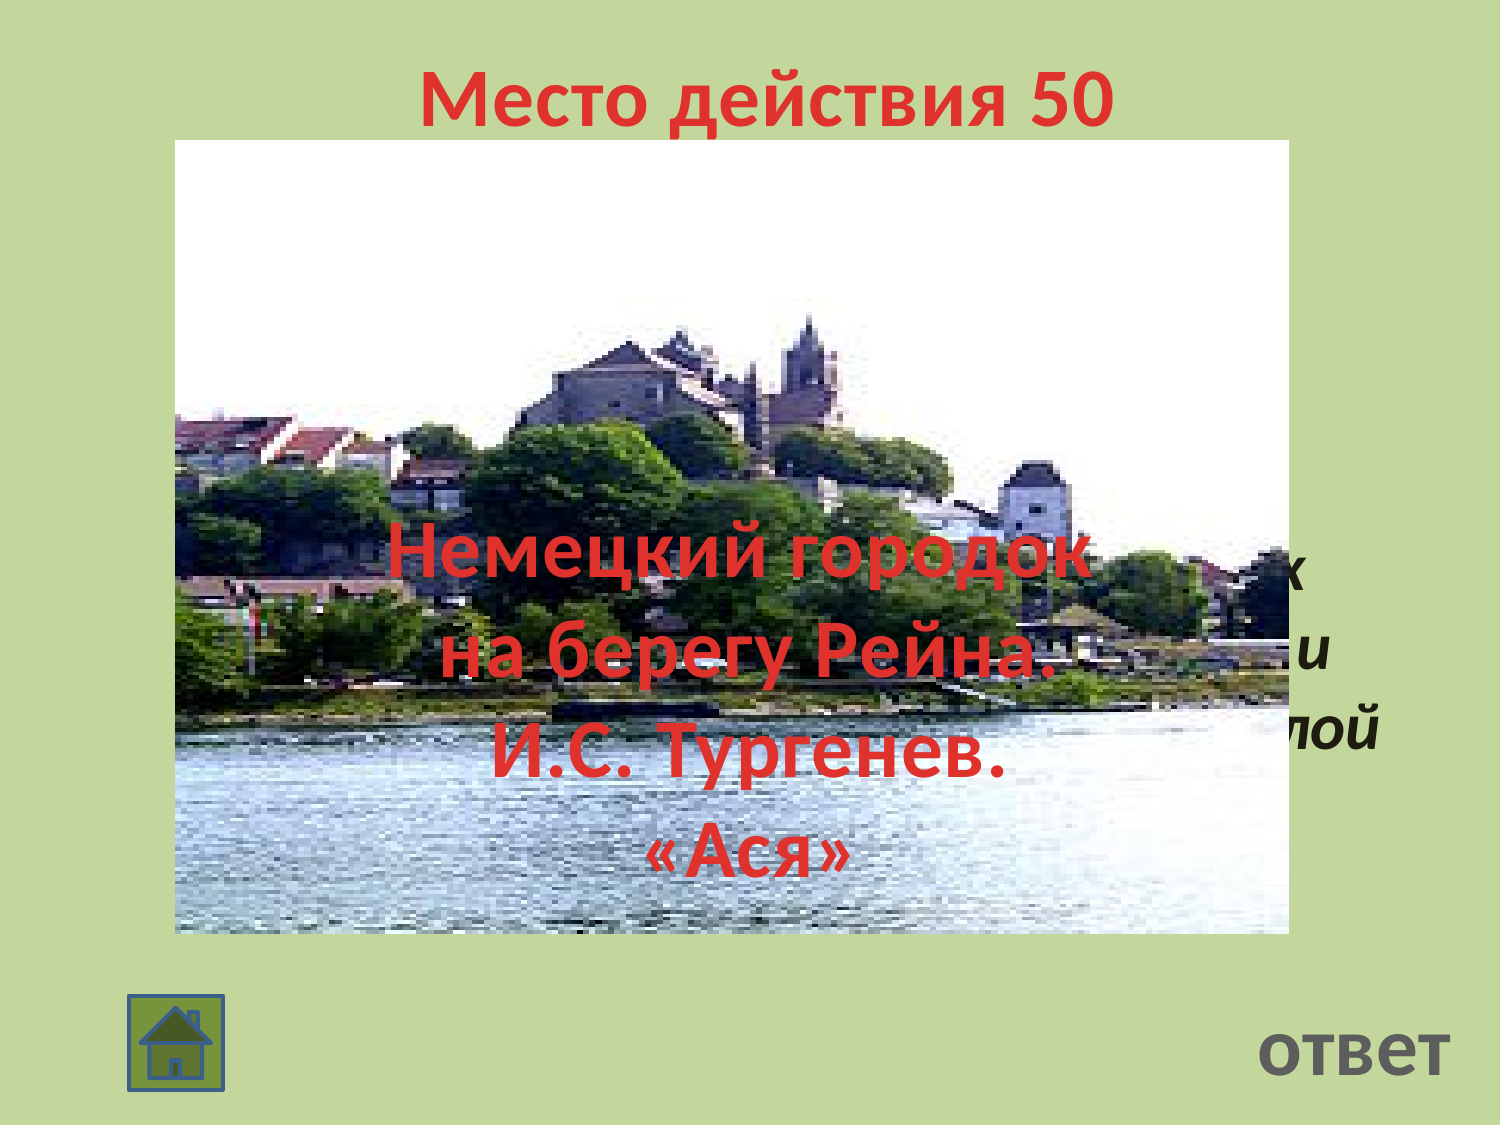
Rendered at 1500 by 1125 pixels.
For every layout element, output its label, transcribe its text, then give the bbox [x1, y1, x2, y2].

list Итак, лет двадцать тому назад я проживал в… Городок мне понравился своим местоположением у подошвы двух холмов, своими дряхлыми стенами и башнями, крутым мостом над светлой речкой… [75, 262, 1425, 1005]
text_box ответ [1242, 984, 1466, 1100]
text_box Место действия 50 [246, 35, 1289, 139]
text_box [127, 1005, 225, 1092]
picture [175, 140, 1290, 934]
